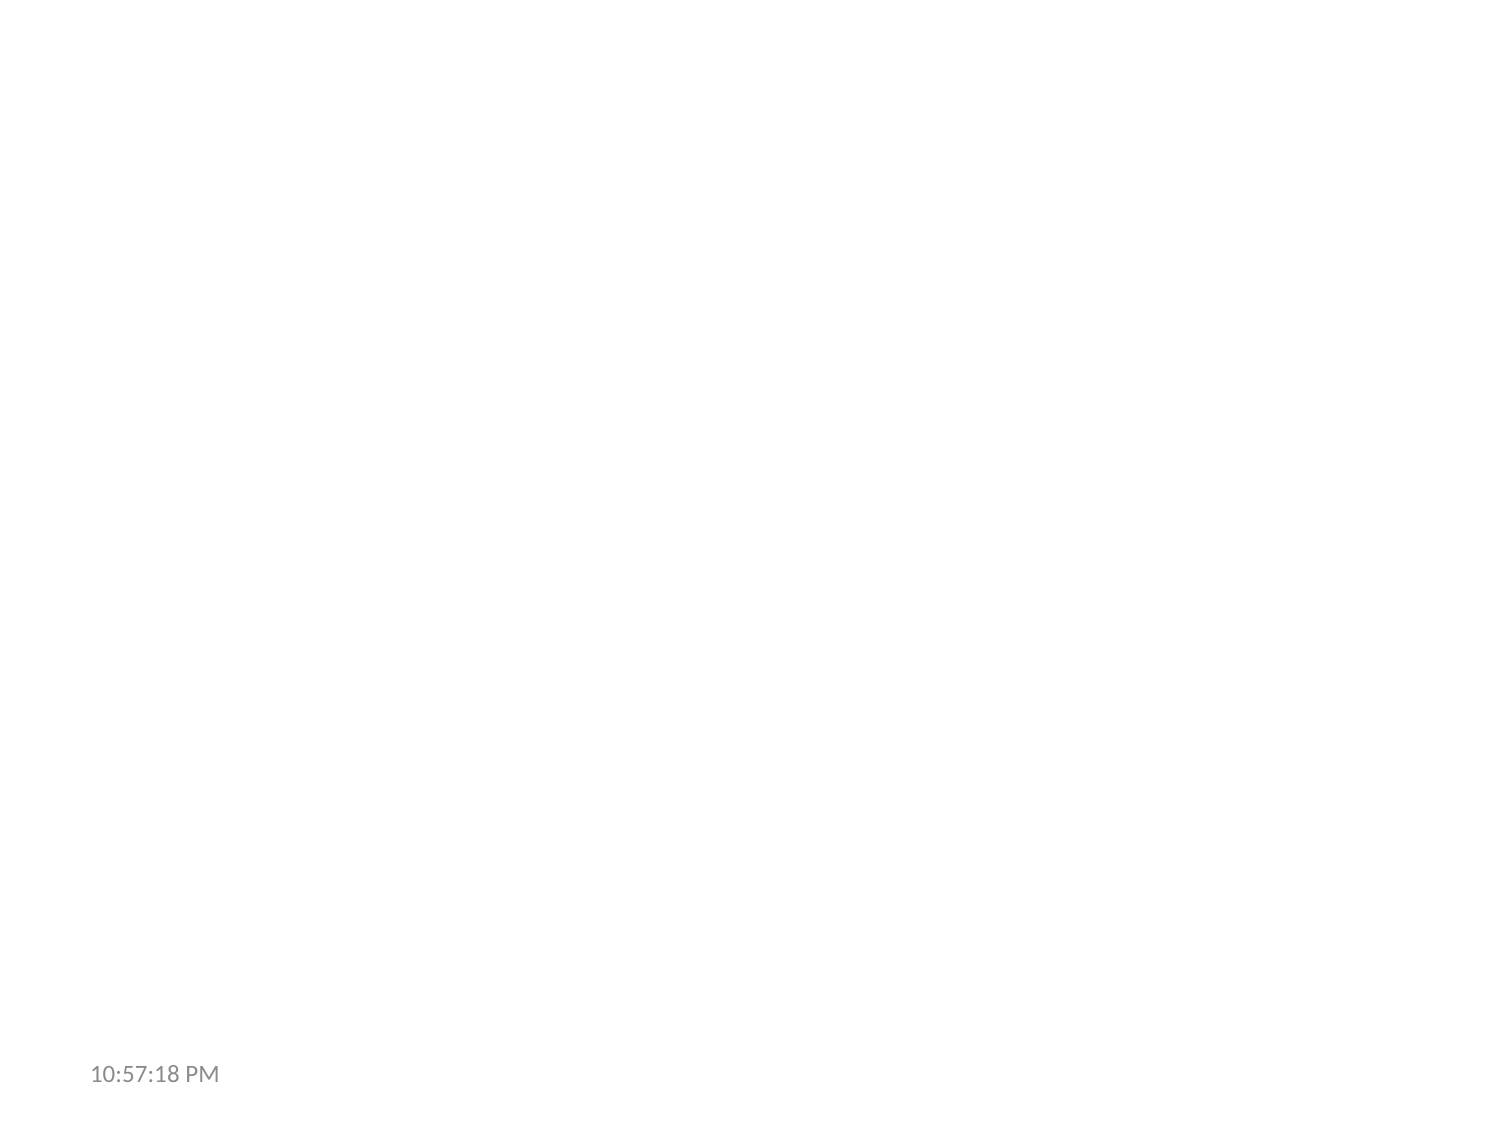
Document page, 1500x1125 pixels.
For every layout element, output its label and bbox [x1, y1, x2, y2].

slide_number [75, 1042, 425, 1103]
